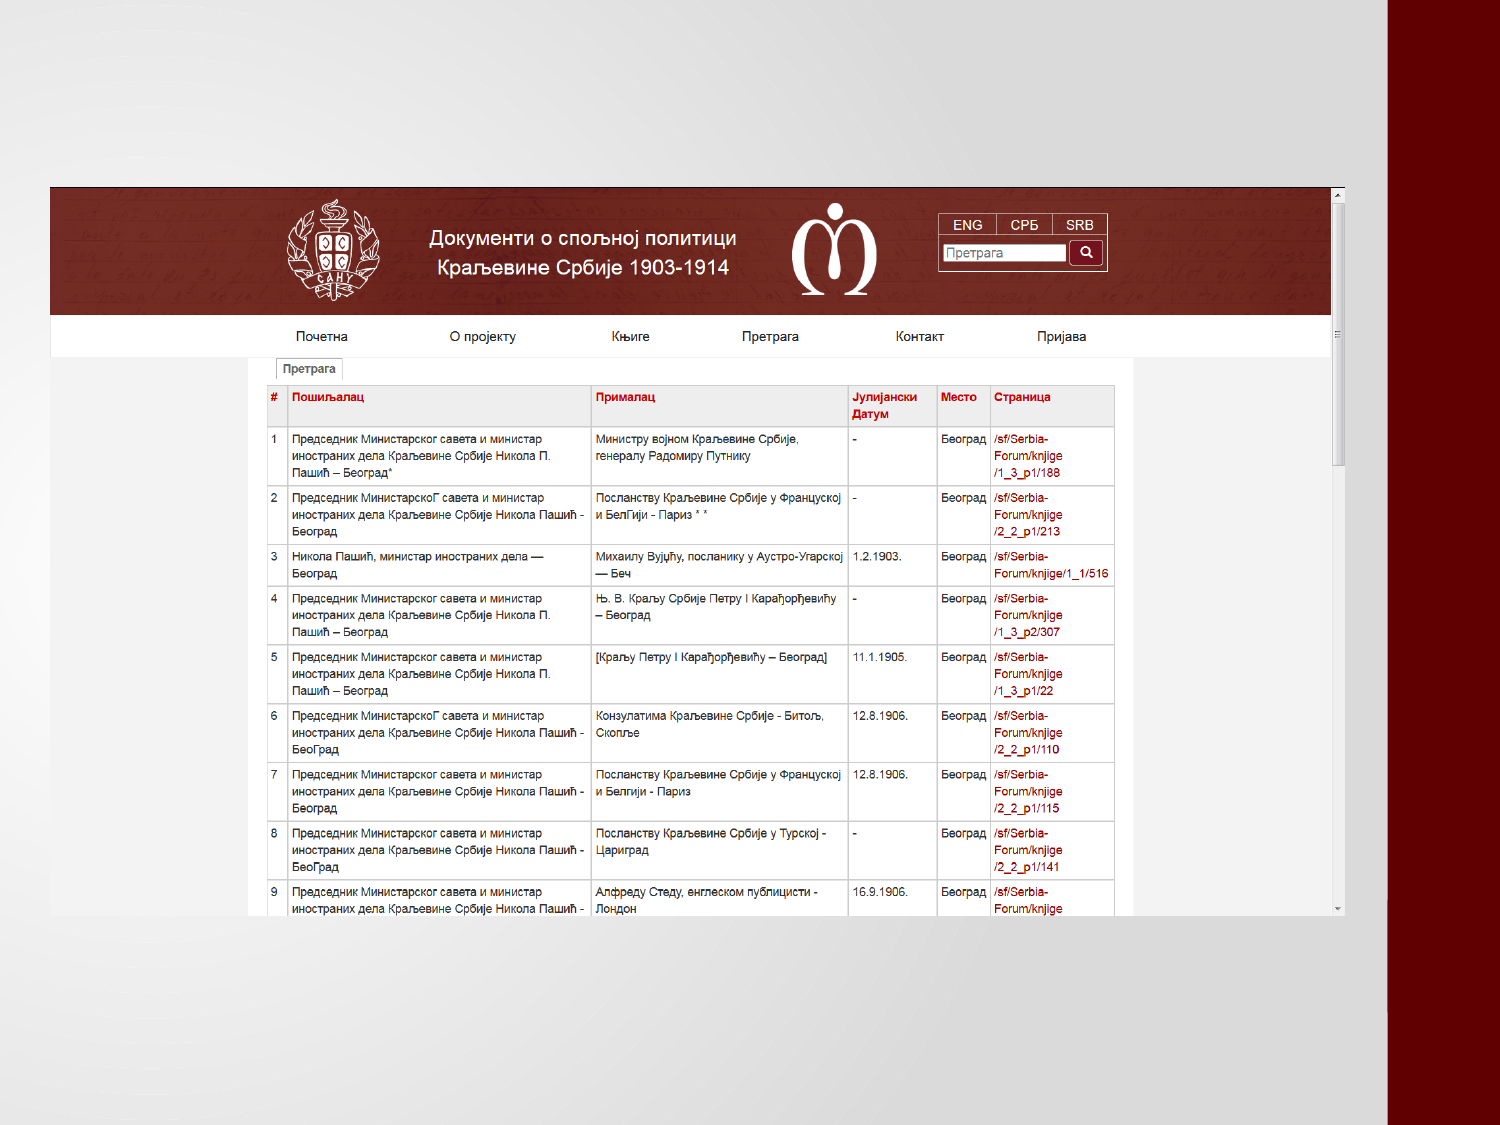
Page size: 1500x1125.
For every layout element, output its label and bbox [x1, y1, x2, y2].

list [49, 186, 1345, 917]
